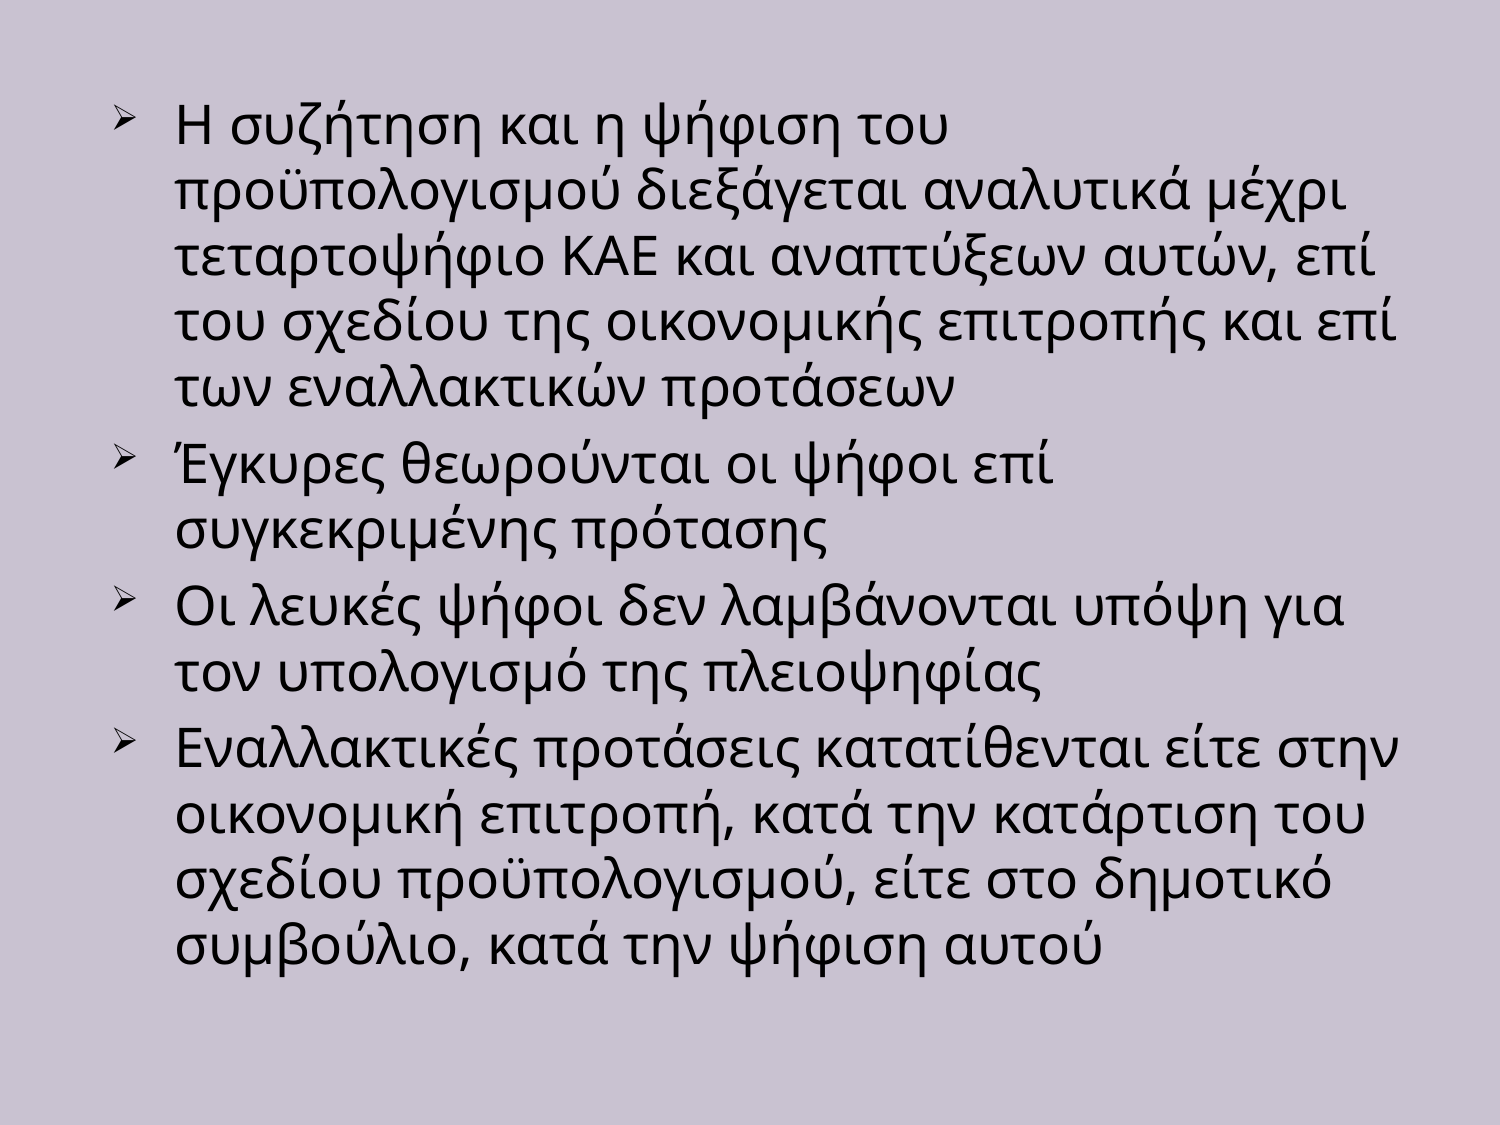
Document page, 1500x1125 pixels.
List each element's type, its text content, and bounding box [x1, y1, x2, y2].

list Η συζήτηση και η ψήφιση του προϋπολογισμού διεξάγεται αναλυτικά μέχρι τεταρτοψήφιο ΚΑΕ και αναπτύξεων αυτών, επί του σχεδίου της οικονομικής επιτροπής και επί των εναλλακτικών προτάσεων Έγκυρες θεωρούνται οι ψήφοι επί συγκεκριμένης πρότασης Οι λευκές ψήφοι δεν λαμβάνονται υπόψη για τον υπολογισμό της πλειοψηφίας Εναλλακτικές προτάσεις κατατίθενται είτε στην οικονομική επιτροπή, κατά την κατάρτιση του σχεδίου προϋπολογισμού, είτε στο δημοτικό συμβούλιο, κατά την ψήφιση αυτού [75, 82, 1425, 1035]
